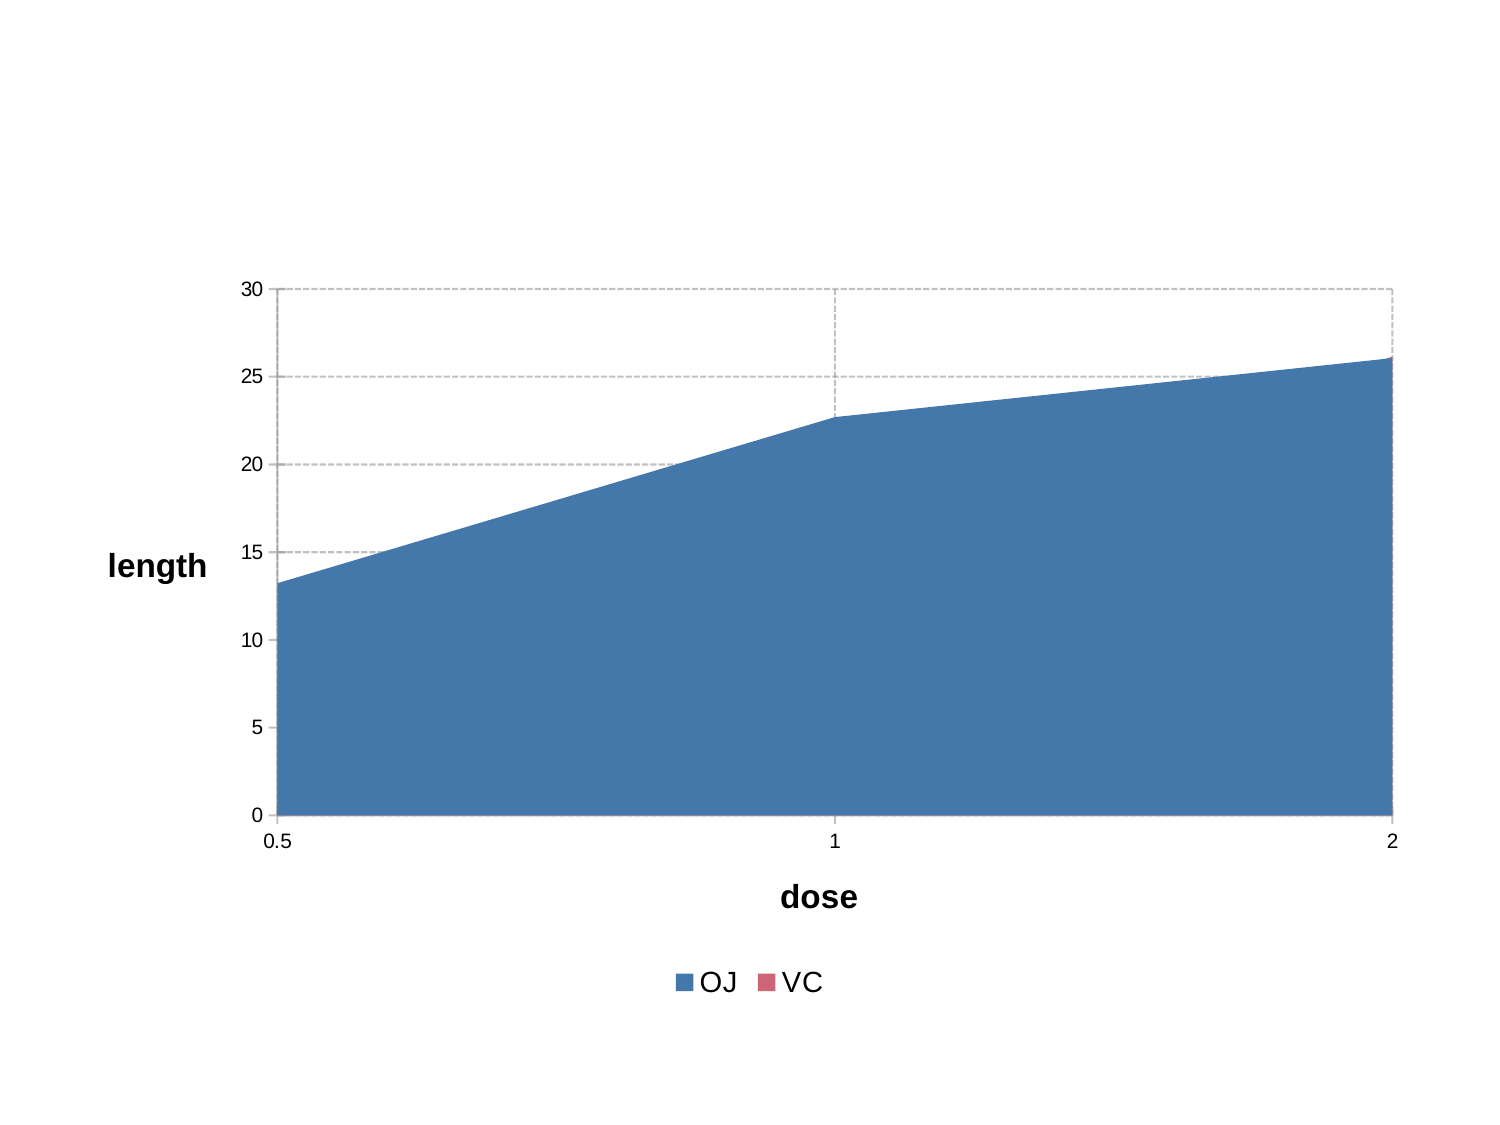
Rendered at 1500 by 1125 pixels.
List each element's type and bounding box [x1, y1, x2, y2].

chart [74, 262, 1426, 1006]
